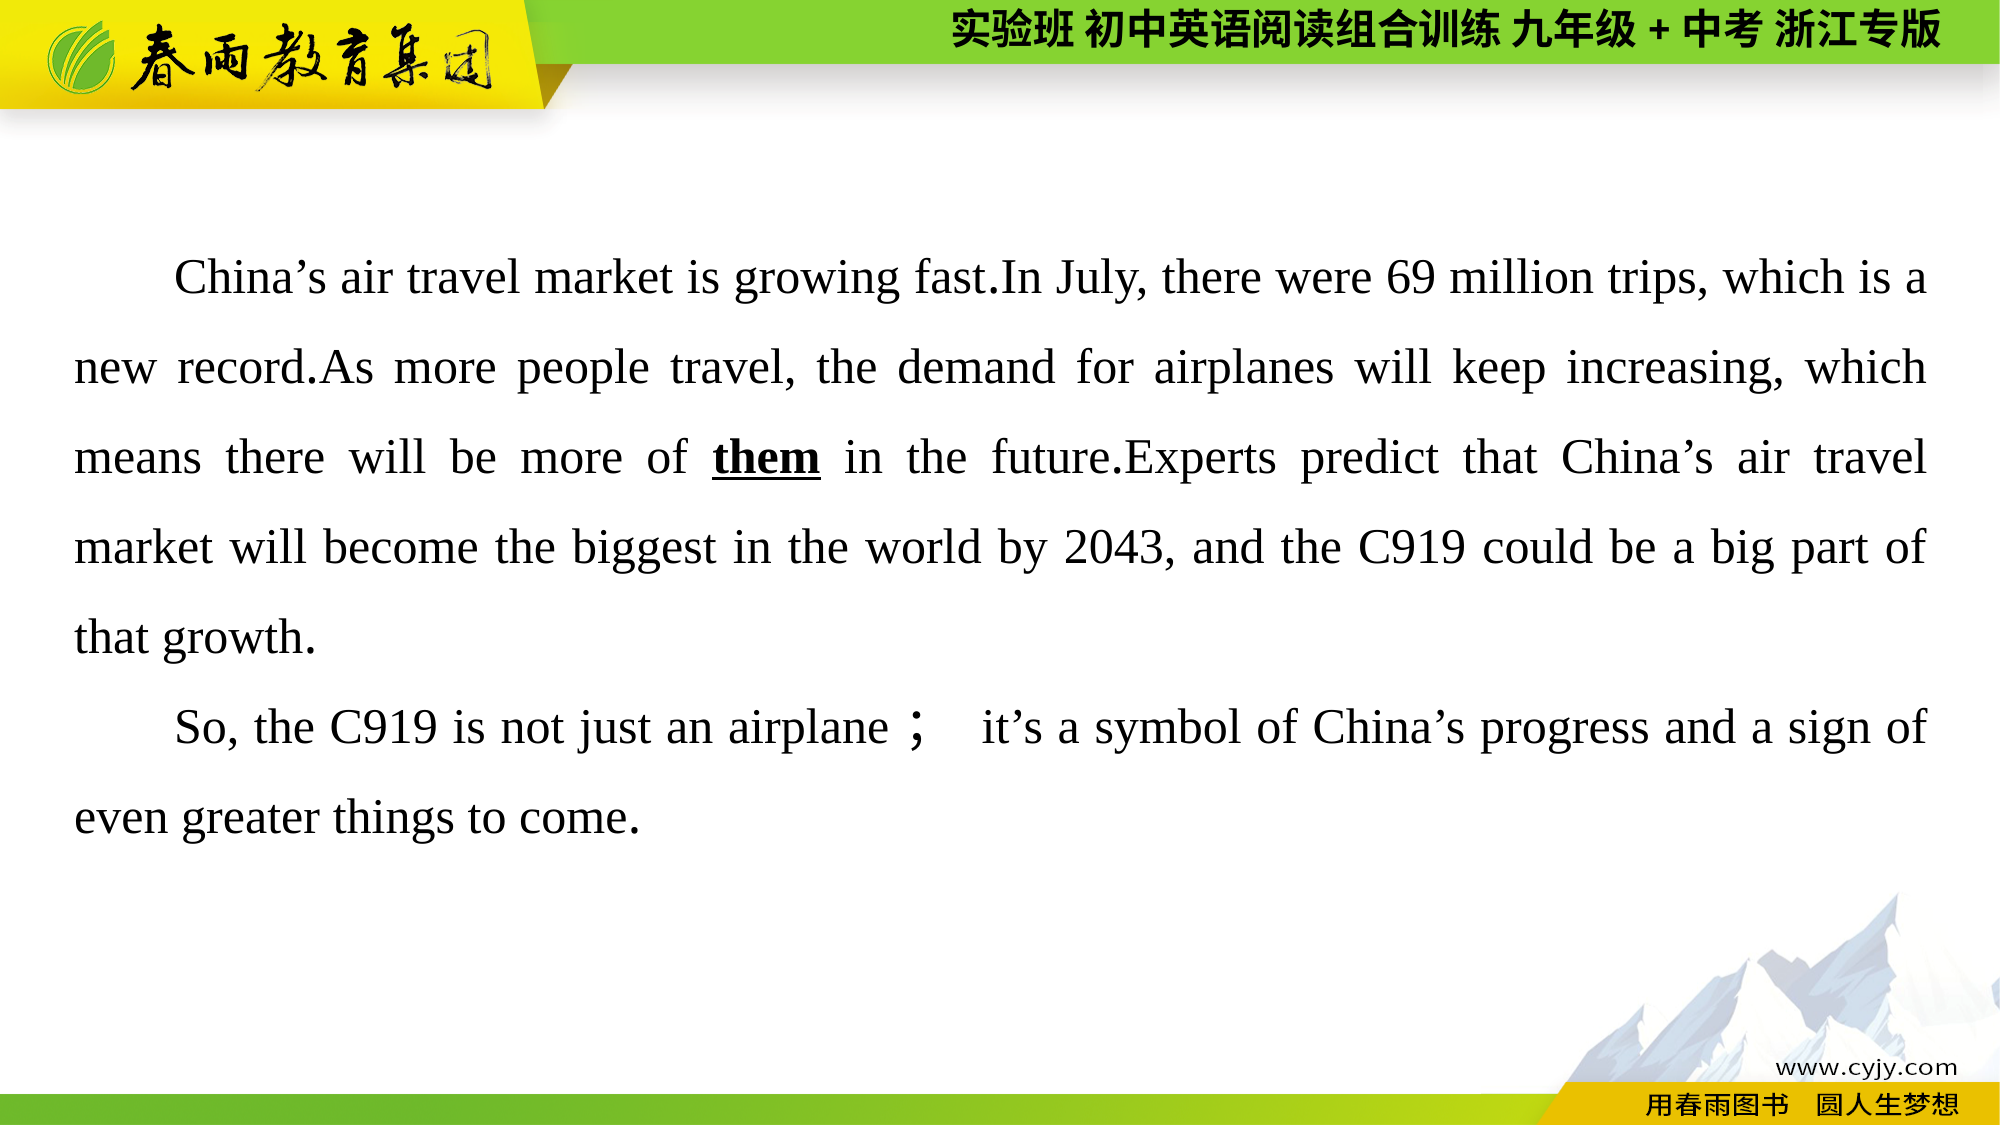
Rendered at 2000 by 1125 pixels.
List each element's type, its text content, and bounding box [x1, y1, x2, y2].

picture [0, 0, 2000, 1125]
list China’s air travel market is growing fast.In July, there were 69 million trips, which is a new record.As more people travel, the demand for airplanes will keep increasing, which means there will be more of them in the future.Experts predict that China’s air travel market will become the biggest in the world by 2043, and the C919 could be a big part of that growth. So, the C919 is not just an airplane； it’s a symbol of China’s progress and a sign of even greater things to come. [59, 206, 1944, 858]
